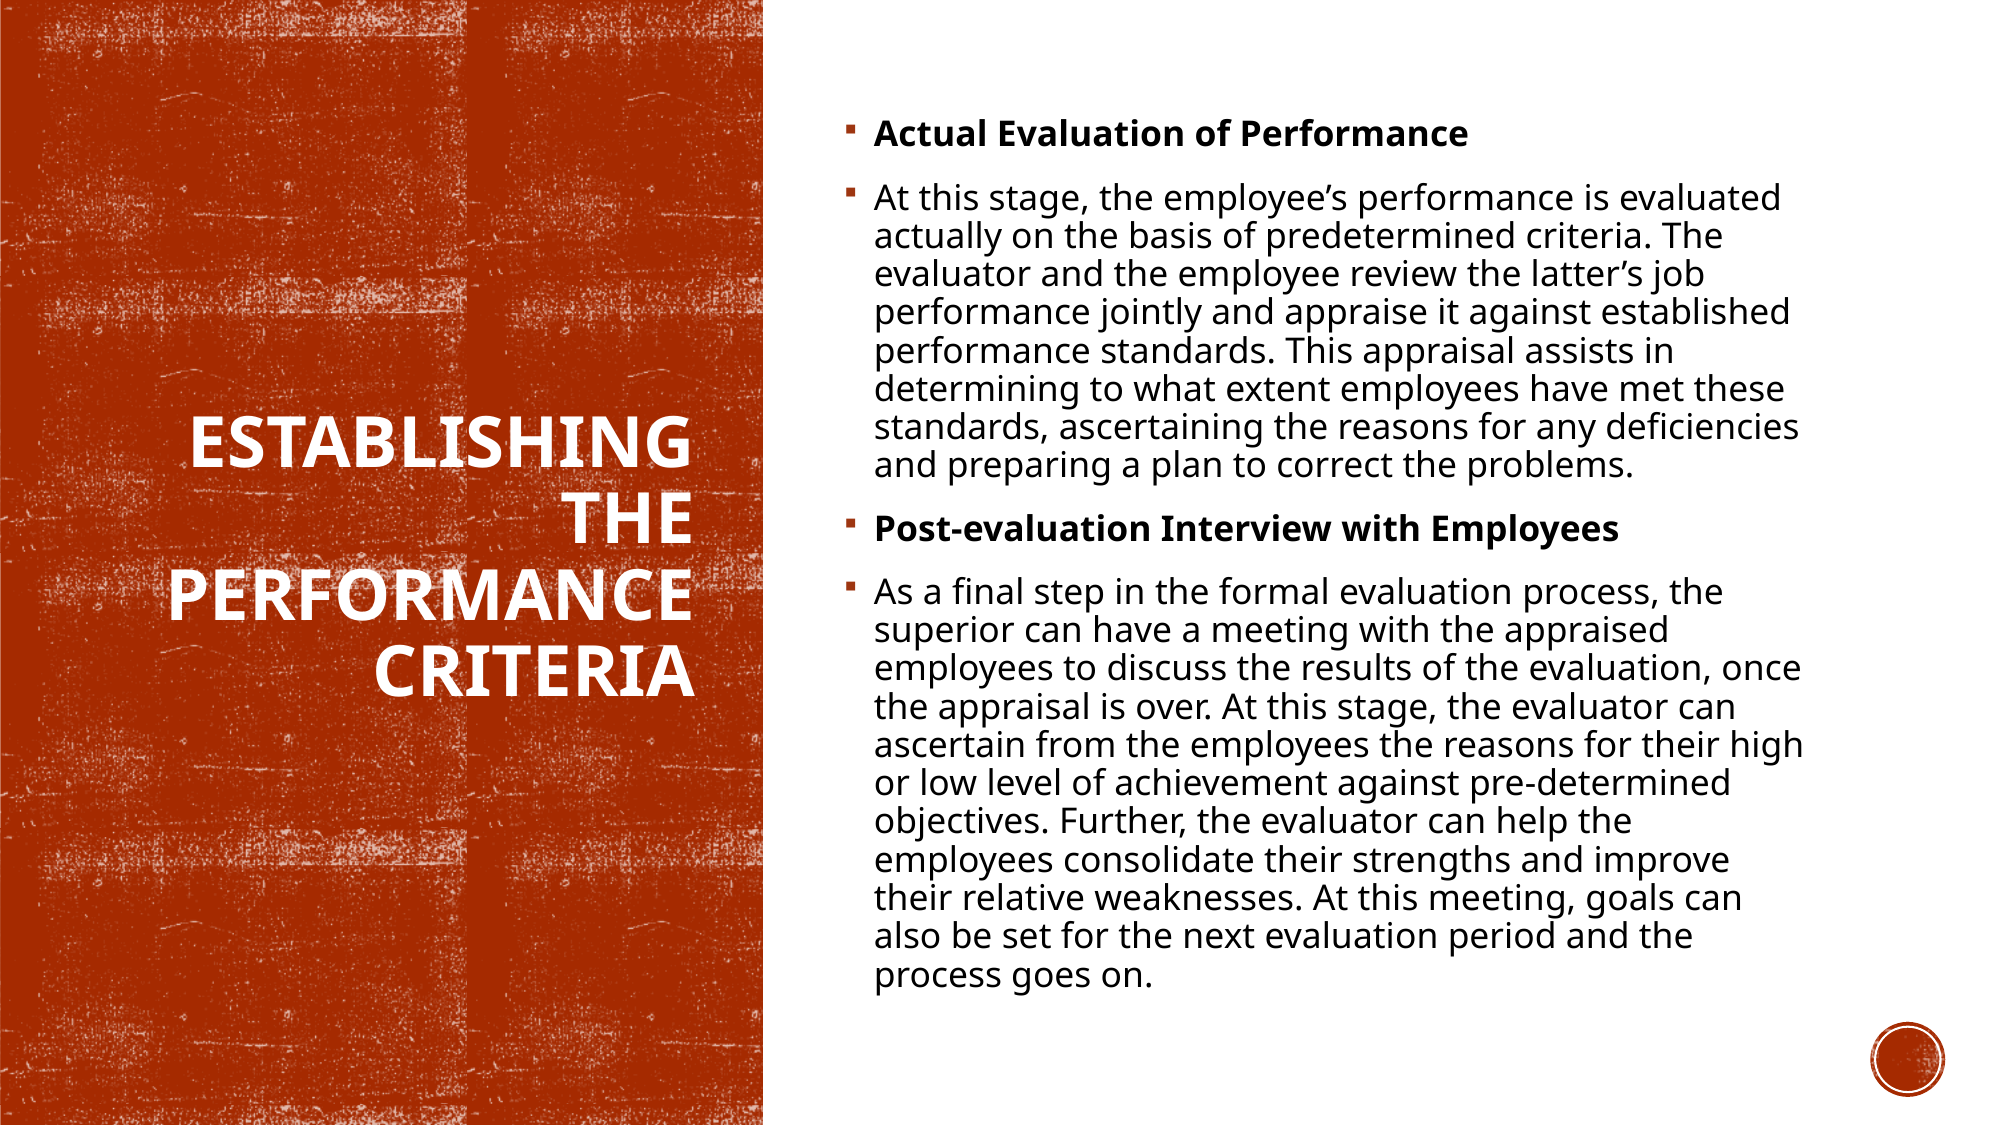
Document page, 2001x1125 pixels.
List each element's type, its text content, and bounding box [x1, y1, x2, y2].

text_box [0, 0, 763, 1125]
list Actual Evaluation of Performance At this stage, the employee’s performance is evaluated actually on the basis of predetermined criteria. The evaluator and the employee review the latter’s job performance jointly and appraise it against established performance standards. This appraisal assists in determining to what extent employees have met these standards, ascertaining the reasons for any deficiencies and preparing a plan to correct the problems. Post-evaluation Interview with Employees As a final step in the formal evaluation process, the superior can have a meeting with the appraised employees to discuss the results of the evaluation, once the appraisal is over. At this stage, the evaluator can ascertain from the employees the reasons for their high or low level of achievement against pre-determined objectives. Further, the evaluator can help the employees consolidate their strengths and improve their relative weaknesses. At this meeting, goals can also be set for the next evaluation period and the process goes on. [829, 98, 1826, 1013]
text_box [763, 0, 2000, 1125]
text_box [1875, 1026, 1941, 1093]
title Establishing the Performance Criteria [105, 105, 711, 1013]
text_box [1870, 1021, 1946, 1097]
